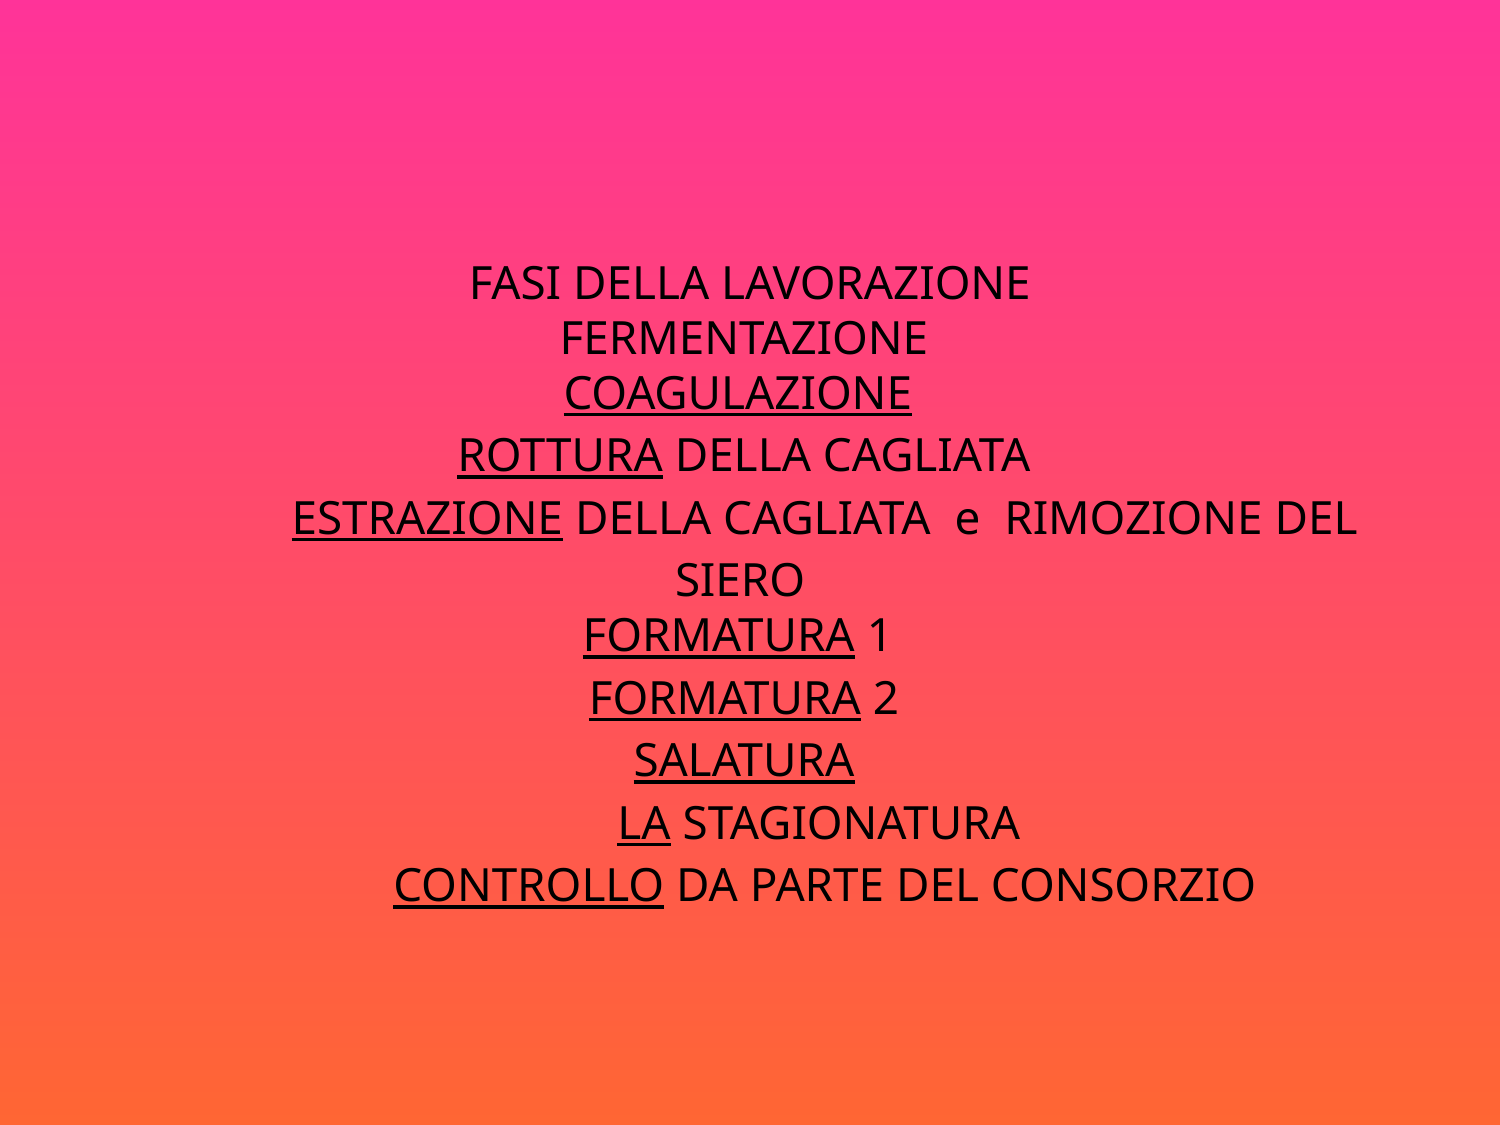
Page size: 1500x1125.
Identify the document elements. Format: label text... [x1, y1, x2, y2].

title FASI DELLA LAVORAZIONE FERMENTAZIONE COAGULAZIONE ROTTURA DELLA CAGLIATA ESTRAZIONE DELLA CAGLIATA e RIMOZIONE DEL SIERO FORMATURA 1 FORMATURA 2 SALATURA LA STAGIONATURA CONTROLLO DA PARTE DEL CONSORZIO [74, 128, 1426, 1044]
